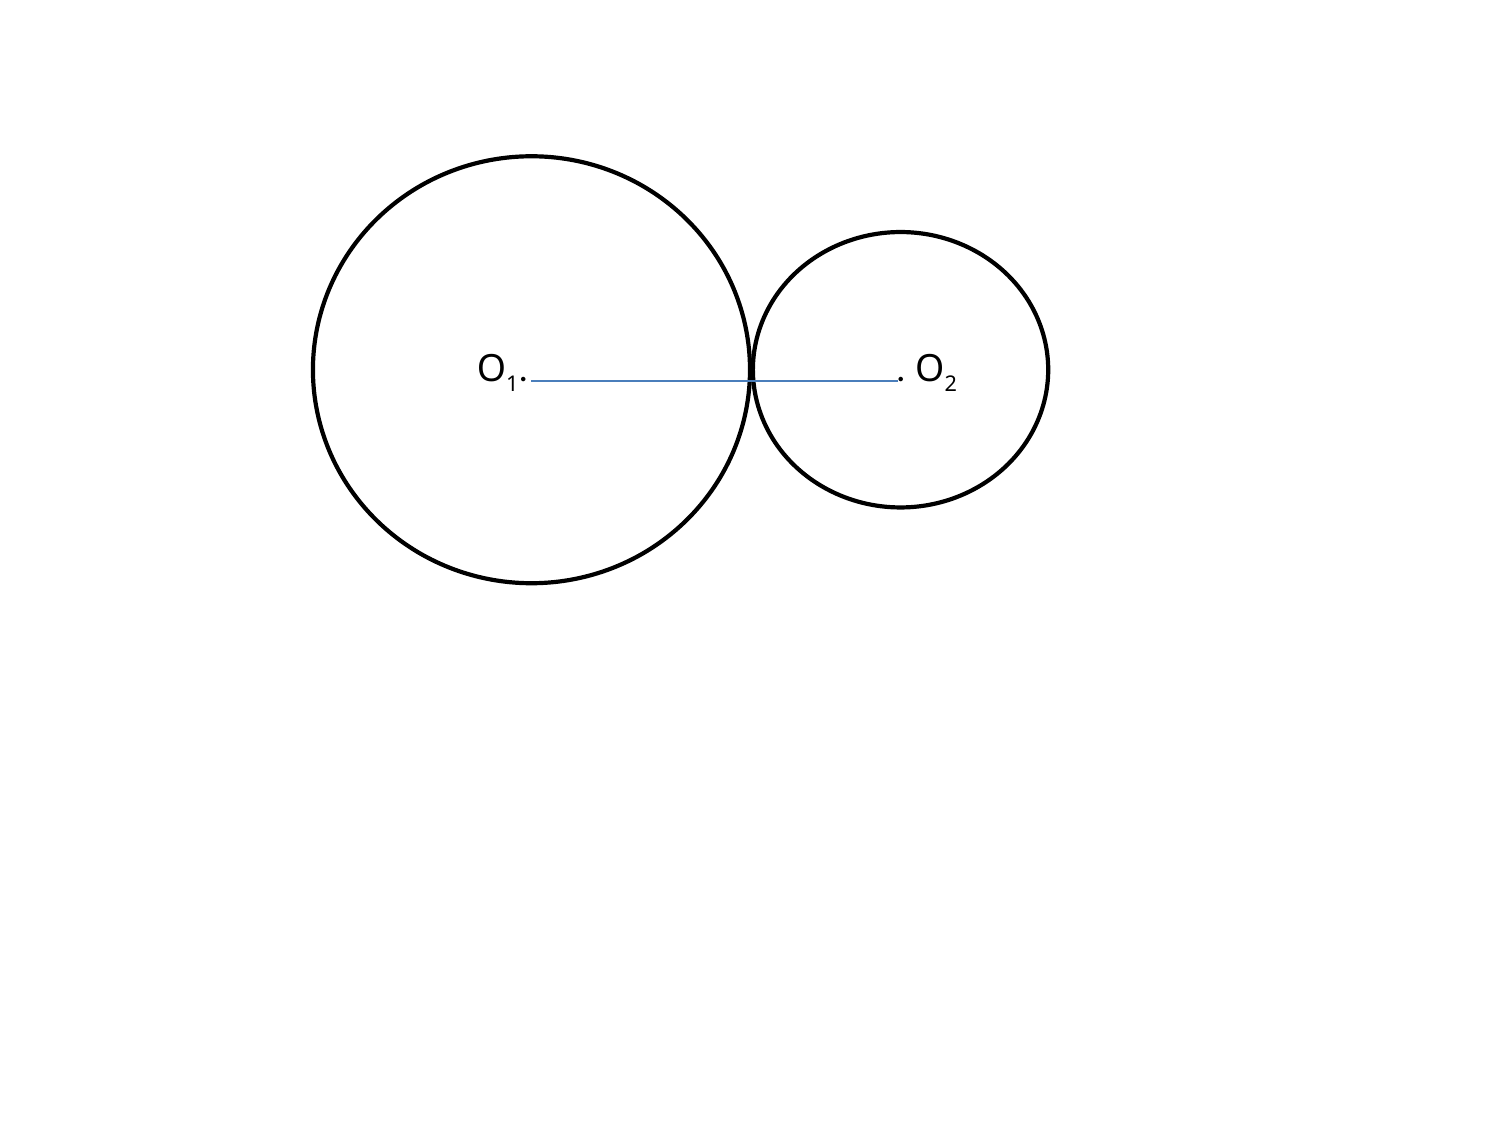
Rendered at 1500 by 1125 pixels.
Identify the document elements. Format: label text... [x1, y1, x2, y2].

text_box O1. [310, 154, 752, 586]
text_box . O2 [750, 229, 1051, 510]
